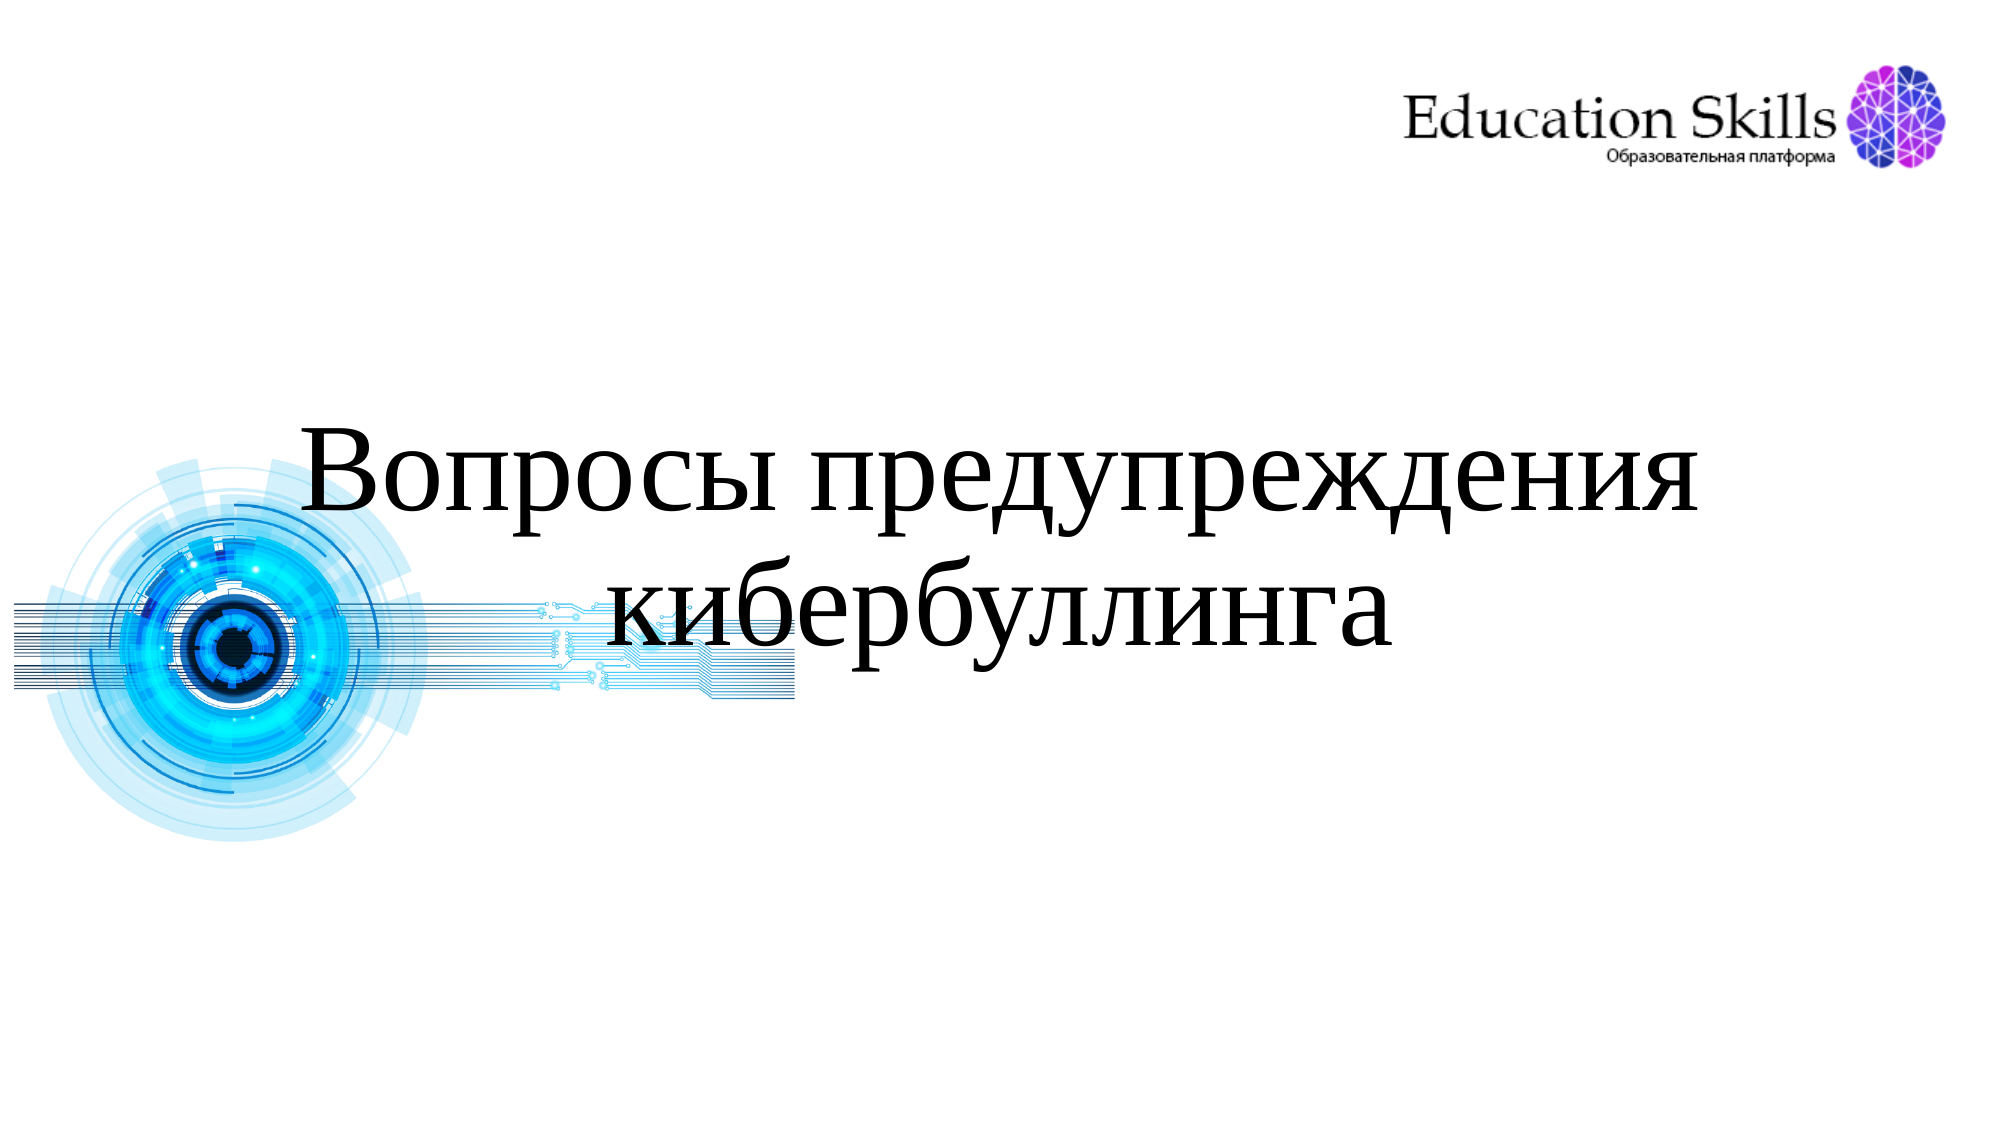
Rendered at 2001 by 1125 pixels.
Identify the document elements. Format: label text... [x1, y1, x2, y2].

subtitle [808, 642, 1750, 863]
title Вопросы предупреждения кибербуллинга [249, 184, 1750, 642]
picture [0, 211, 808, 1075]
picture [1372, 43, 1964, 191]
